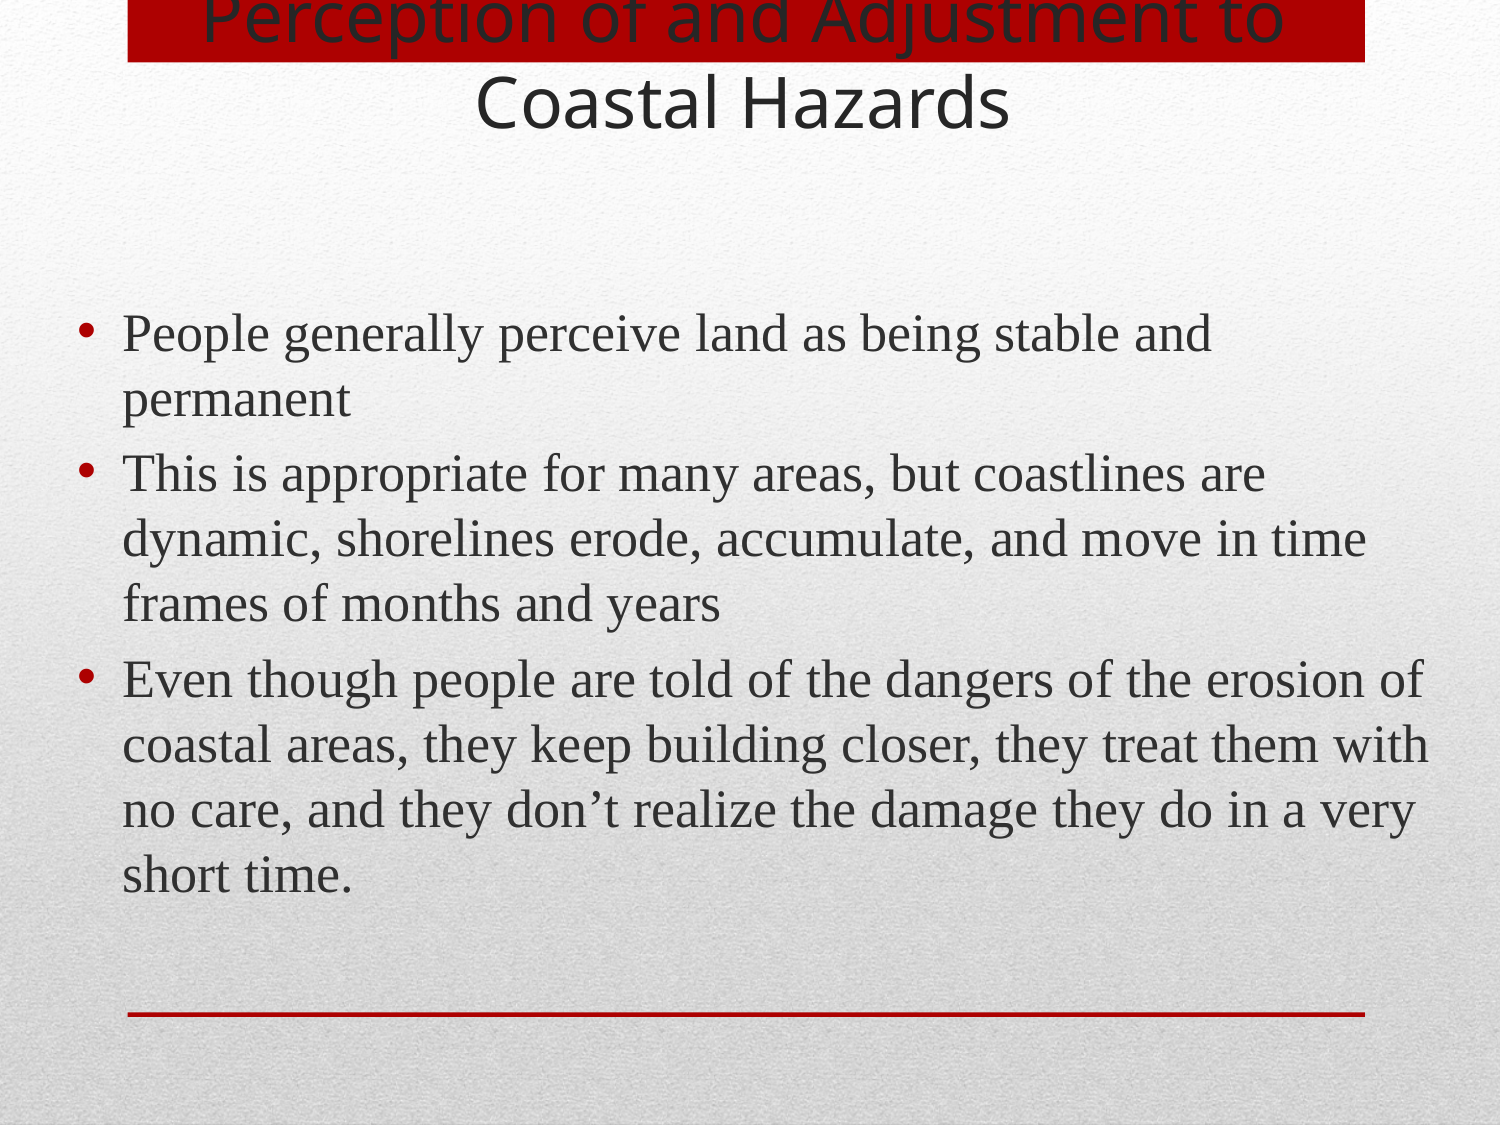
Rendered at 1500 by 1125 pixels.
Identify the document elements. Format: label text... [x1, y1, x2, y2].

list People generally perceive land as being stable and permanent This is appropriate for many areas, but coastlines are dynamic, shorelines erode, accumulate, and move in time frames of months and years Even though people are told of the dangers of the erosion of coastal areas, they keep building closer, they treat them with no care, and they don’t realize the damage they do in a very short time. [62, 162, 1463, 1038]
title Perception of and Adjustment to Coastal Hazards [62, 0, 1425, 150]
